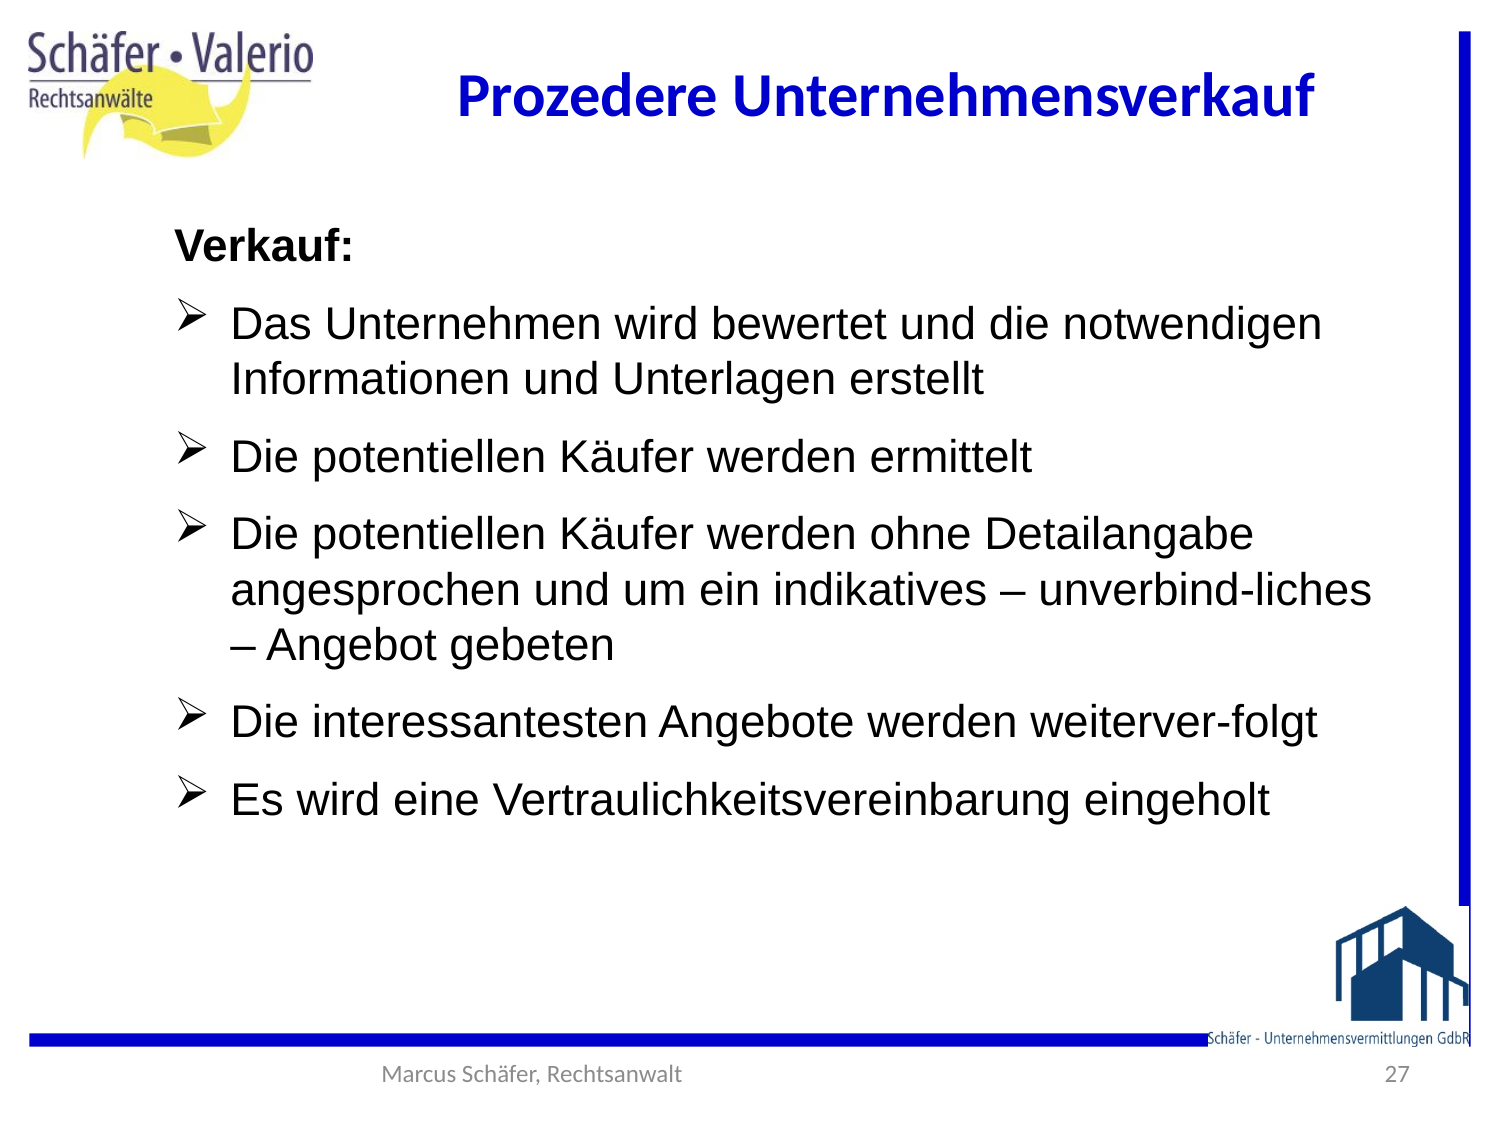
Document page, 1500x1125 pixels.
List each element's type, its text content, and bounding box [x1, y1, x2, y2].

slide_number 27 [1074, 1055, 1425, 1103]
picture [1208, 905, 1470, 1048]
picture [28, 31, 314, 160]
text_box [29, 31, 1471, 1048]
footer Marcus Schäfer, Rechtsanwalt [76, 1055, 988, 1103]
